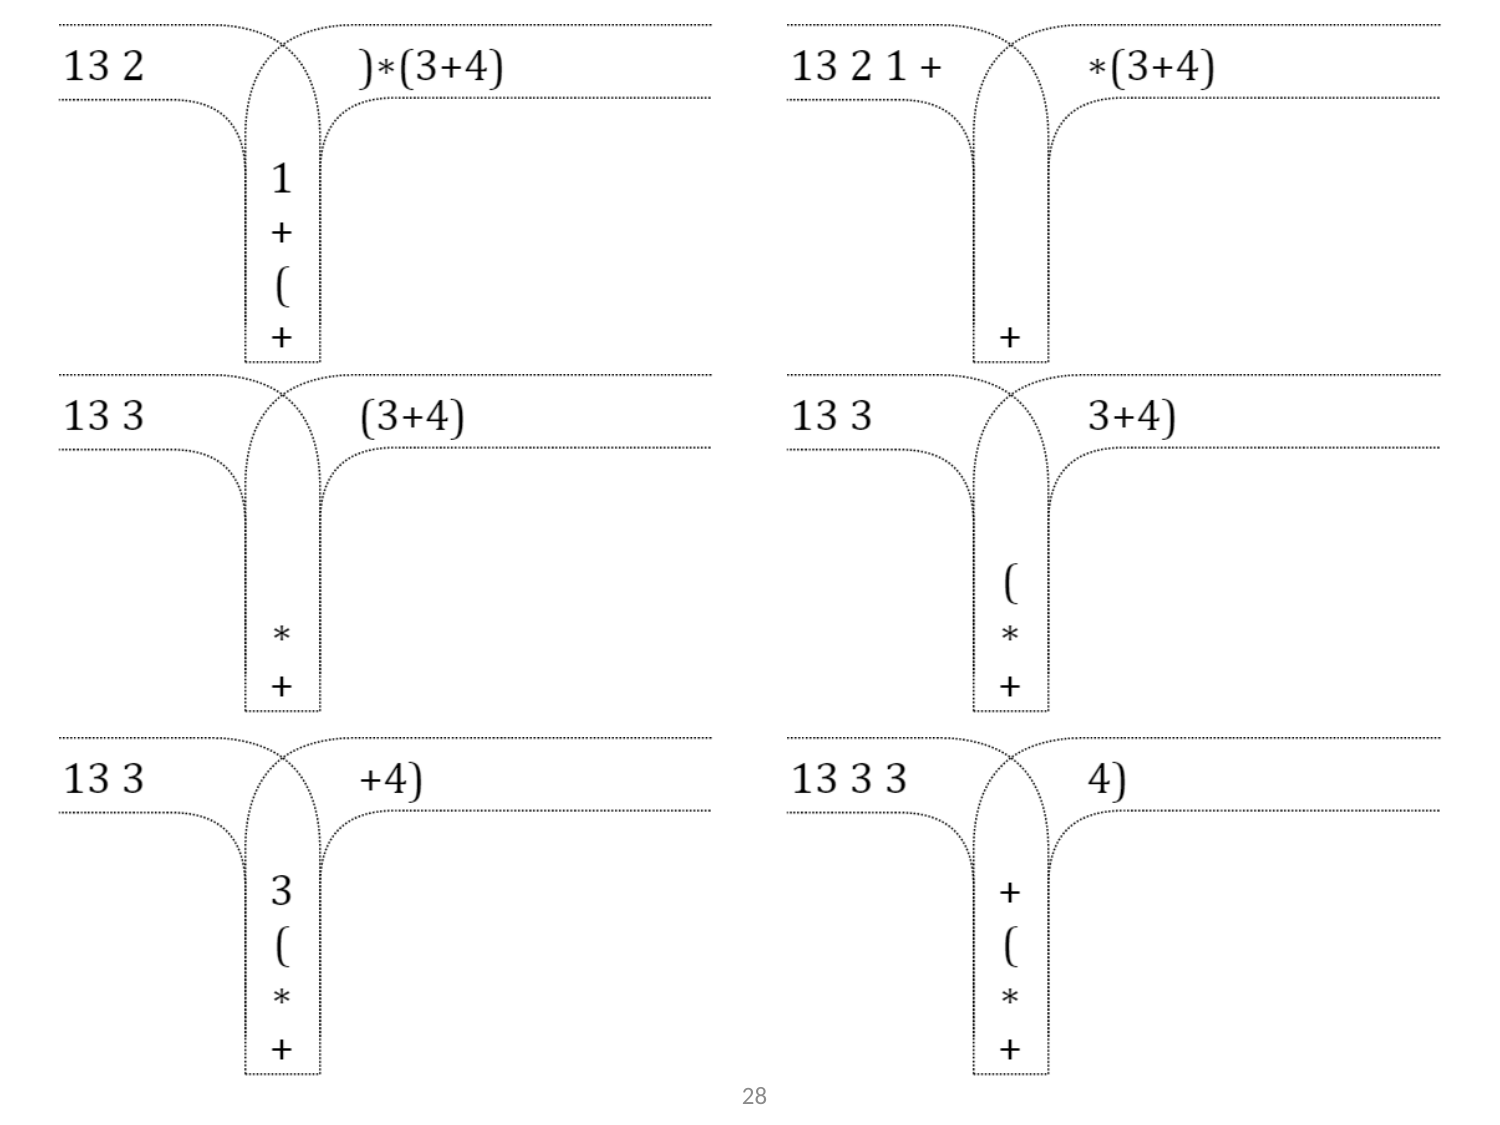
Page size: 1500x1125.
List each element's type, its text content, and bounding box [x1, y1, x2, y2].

picture [57, 737, 1500, 1078]
picture [57, 374, 1500, 715]
picture [57, 24, 1500, 365]
slide_number 28 [579, 1087, 930, 1125]
